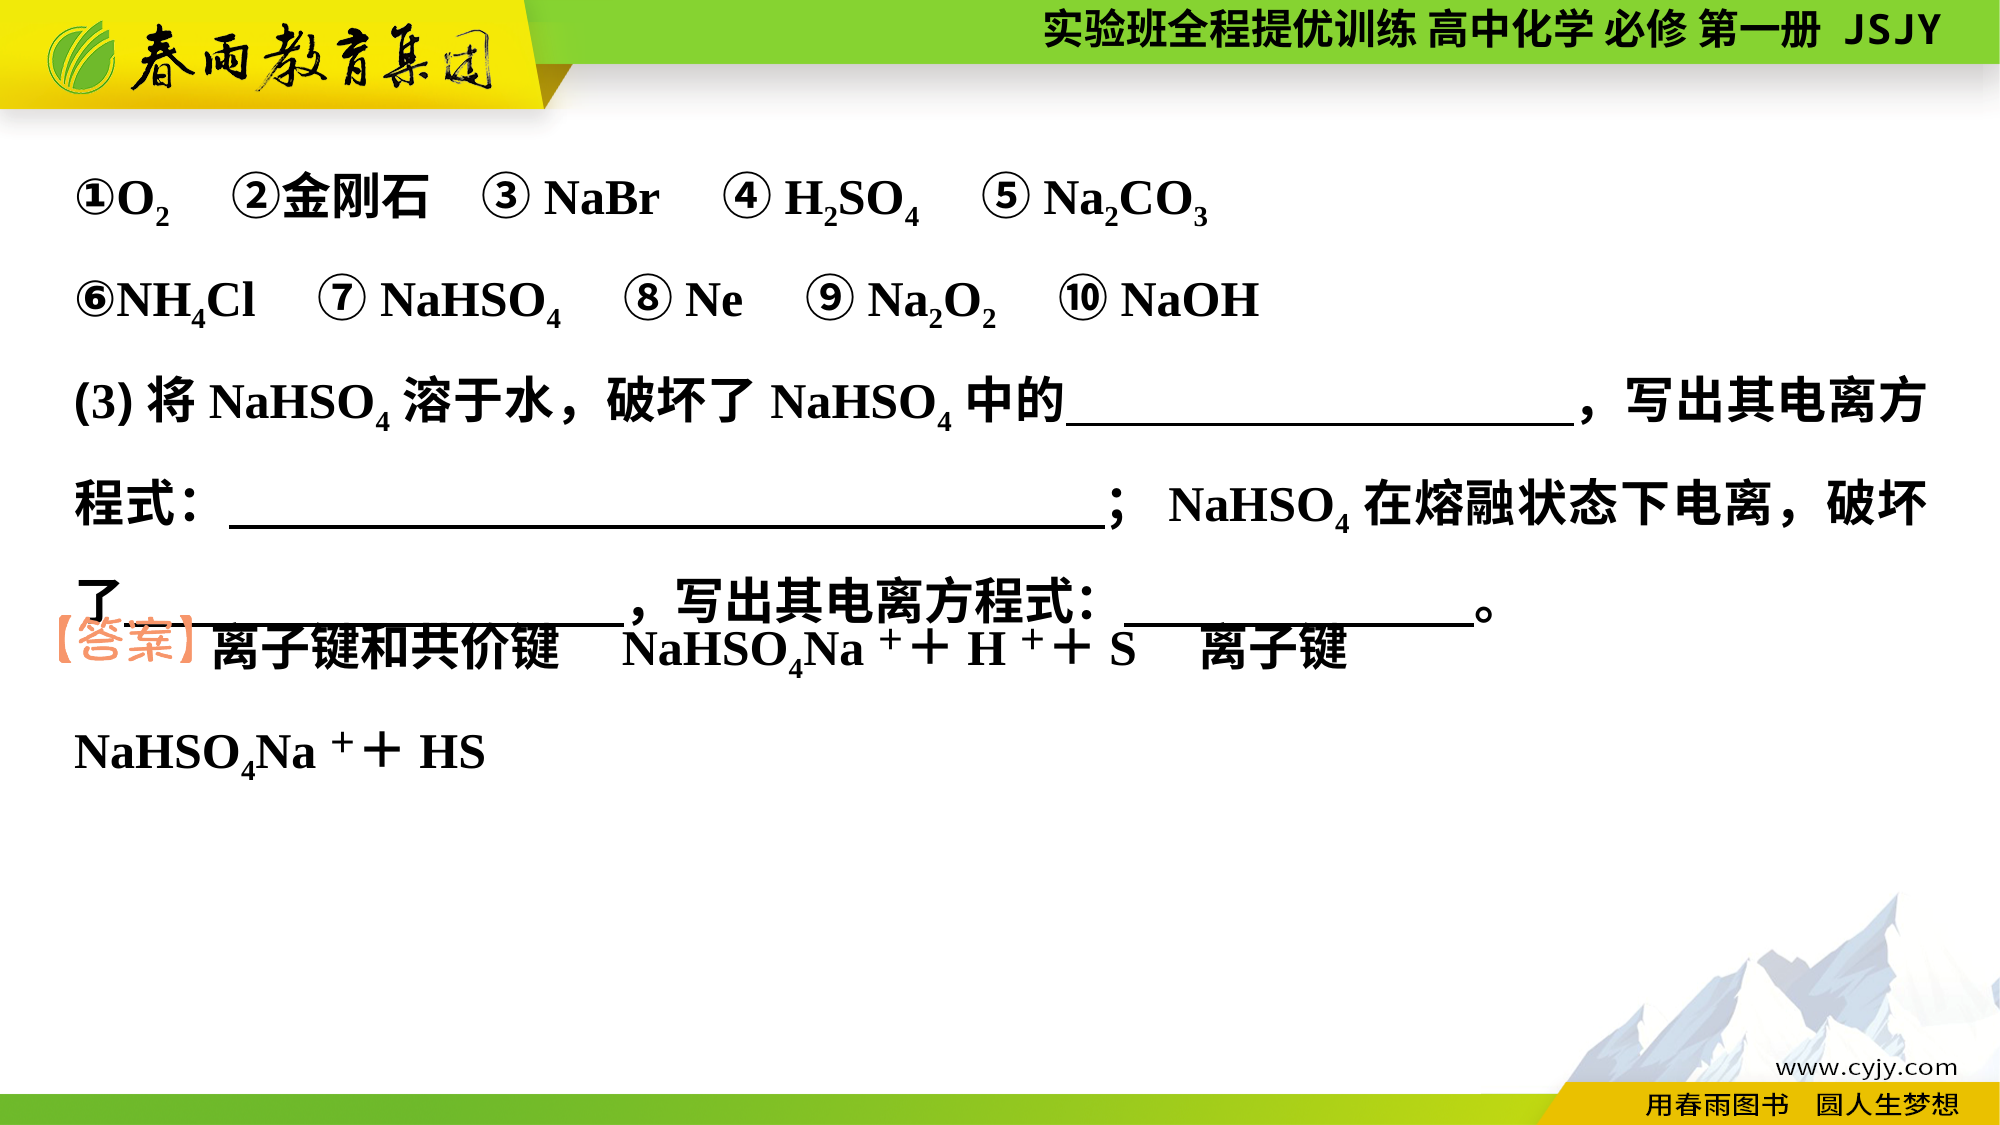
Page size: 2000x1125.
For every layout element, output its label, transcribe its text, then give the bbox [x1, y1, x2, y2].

picture [0, 0, 2000, 1125]
list ①O2 ②金刚石 ③NaBr ④H2SO4 ⑤Na2CO3 ⑥NH4Cl ⑦NaHSO4 ⑧Ne ⑨Na2O2 ⑩NaOH (3)将NaHSO4溶于水，破坏了NaHSO4中的 ，写出其电离方程式： ；NaHSO4在熔融状态下电离，破坏了 ，写出其电离方程式： 。 [59, 122, 1944, 592]
